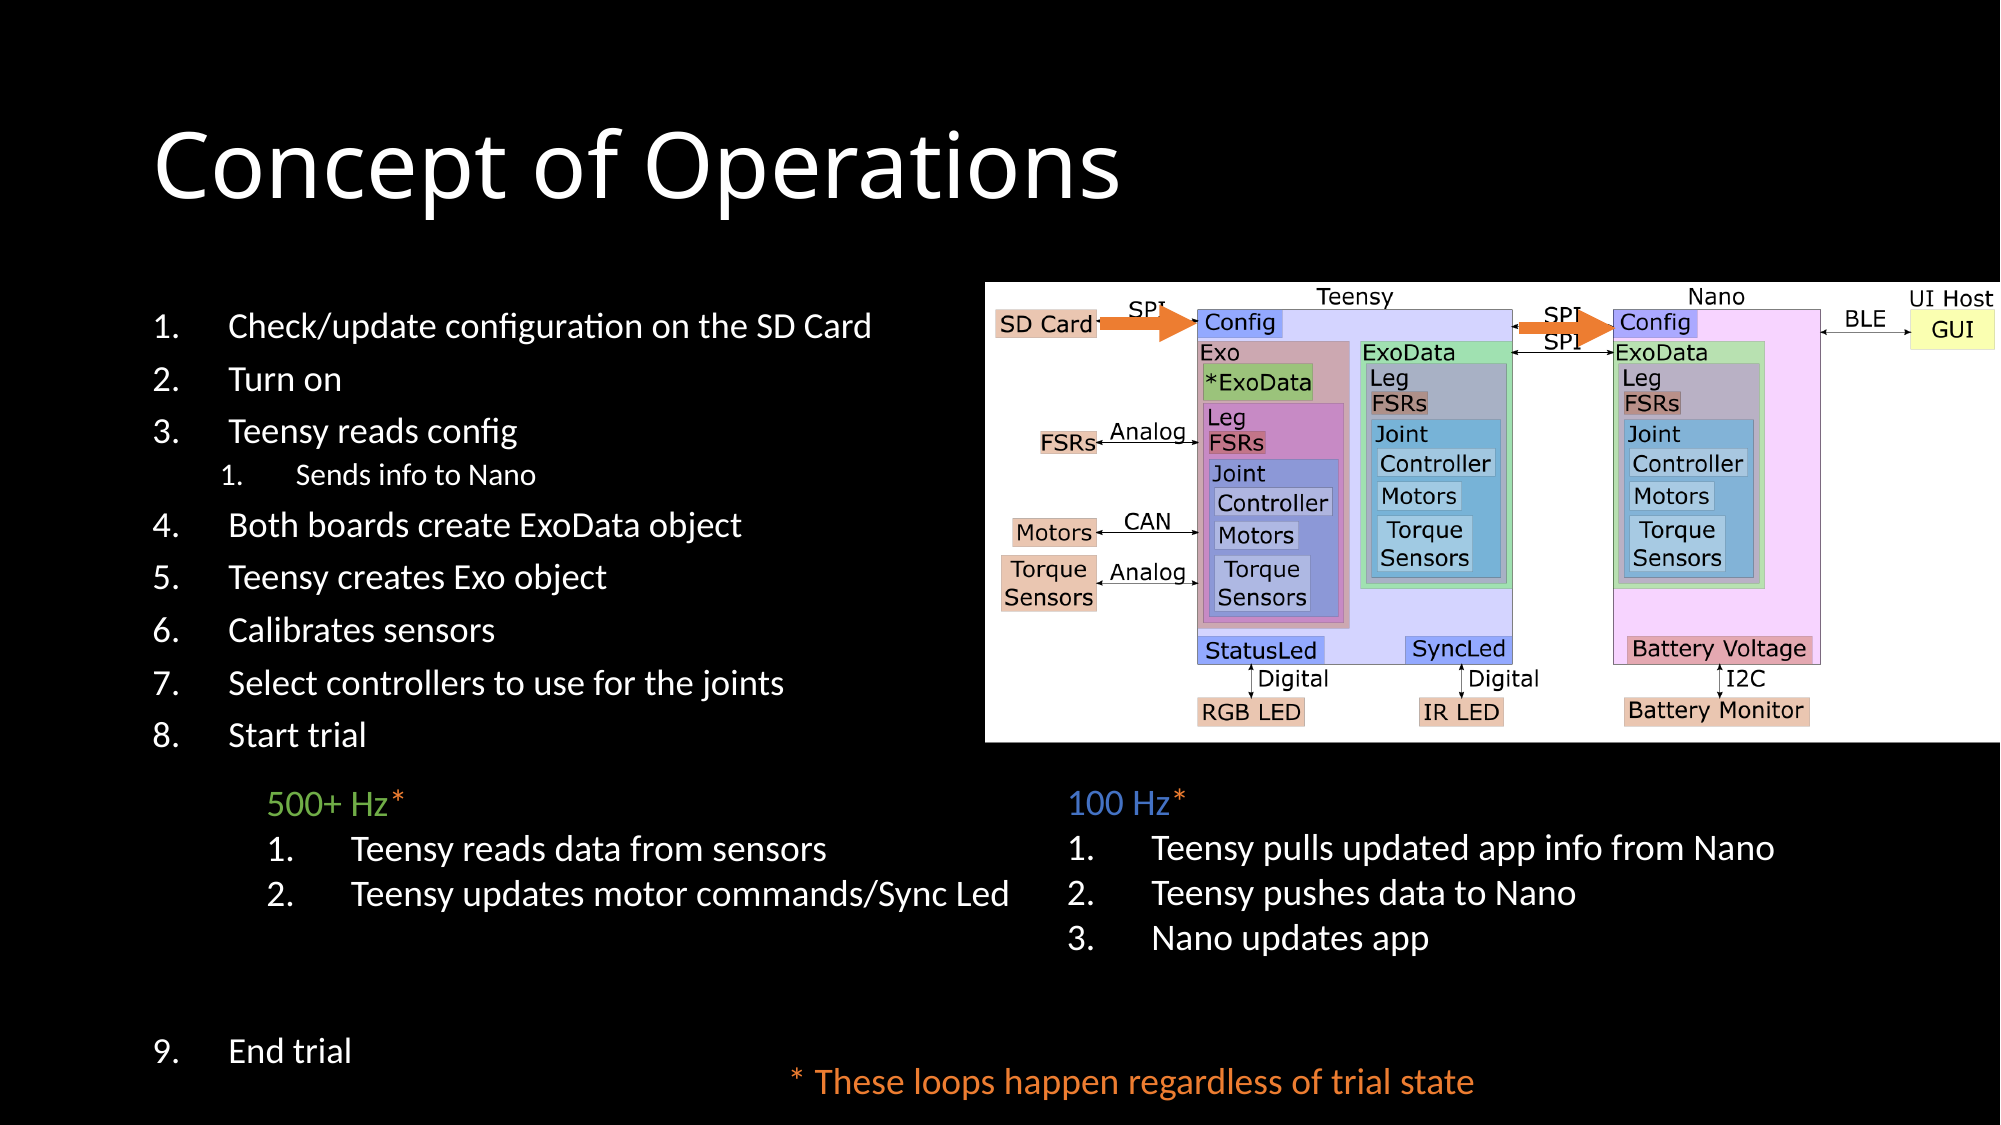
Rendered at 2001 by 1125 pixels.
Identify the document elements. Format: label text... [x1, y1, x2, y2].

title Concept of Operations [137, 59, 1863, 278]
list Check/update configuration on the SD Card Turn on Teensy reads config Sends info to Nano Both boards create ExoData object Teensy creates Exo object Calibrates sensors Select controllers to use for the joints Start trial End trial [137, 299, 1863, 1081]
text_box * These loops happen regardless of trial state [772, 1049, 1491, 1110]
text_box 100 Hz* Teensy pulls updated app info from Nano Teensy pushes data to Nano Nano updates app [977, 770, 1791, 1011]
text_box 500+ Hz* Teensy reads data from sensors Teensy updates motor commands/Sync Led [176, 771, 1026, 967]
picture [983, 281, 2000, 743]
